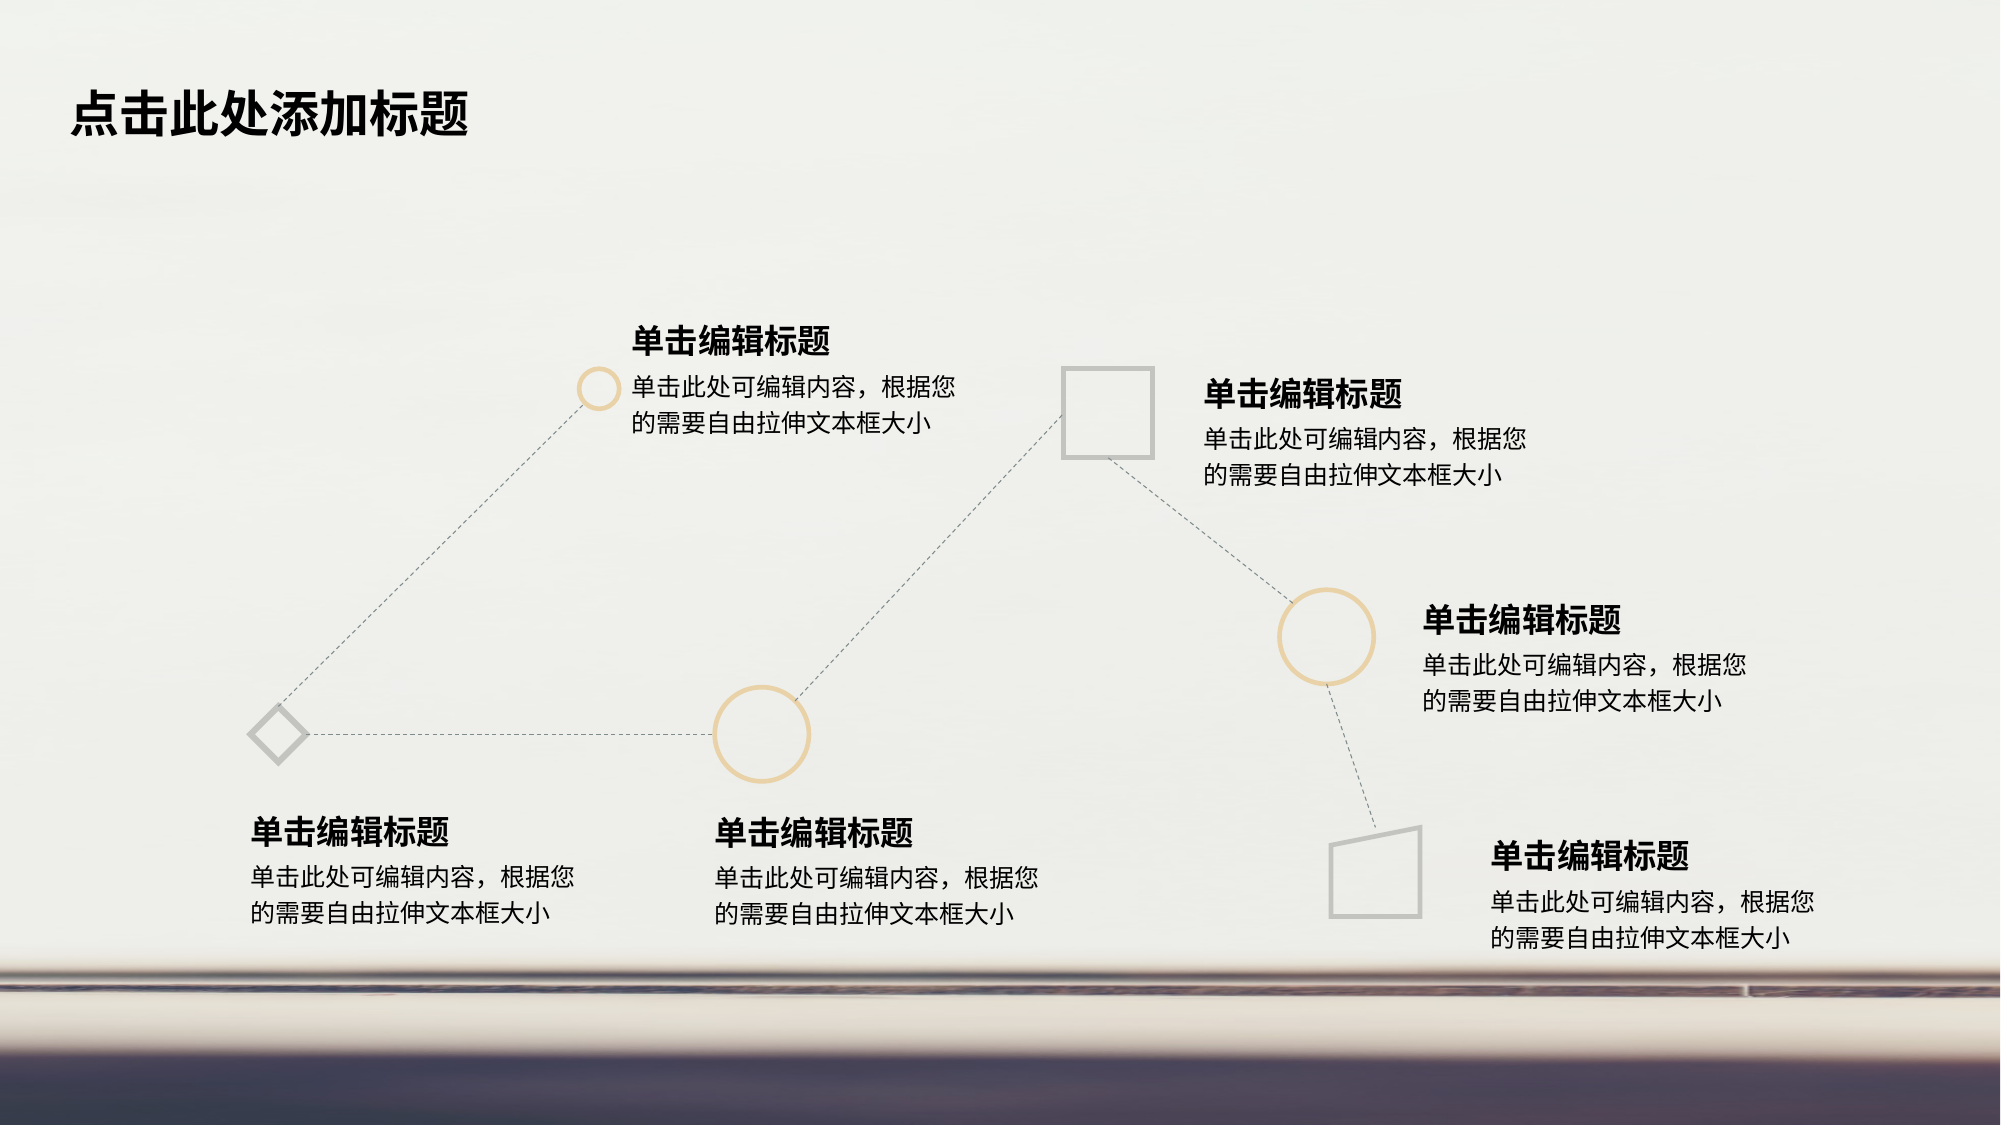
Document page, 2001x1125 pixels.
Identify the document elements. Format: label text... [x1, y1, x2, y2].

text_box [1063, 368, 1154, 459]
text_box [249, 706, 308, 764]
text_box 单击编辑标题 [1490, 827, 1704, 876]
text_box 单击编辑标题 [631, 312, 845, 361]
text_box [795, 413, 1064, 701]
text_box [713, 686, 810, 783]
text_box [1326, 683, 1376, 837]
text_box 单击此处可编辑内容，根据您的需要自由拉伸文本框大小 [1490, 880, 1839, 953]
picture [0, 0, 2001, 1125]
text_box 单击编辑标题 [1422, 590, 1635, 639]
text_box 单击编辑标题 [1203, 364, 1416, 413]
text_box 点击此处添加标题 [55, 75, 507, 151]
text_box 单击此处可编辑内容，根据您的需要自由拉伸文本框大小 [714, 856, 1063, 929]
text_box [1329, 826, 1422, 918]
text_box 单击编辑标题 [714, 804, 928, 853]
text_box 单击此处可编辑内容，根据您的需要自由拉伸文本框大小 [631, 365, 975, 438]
text_box 单击此处可编辑内容，根据您的需要自由拉伸文本框大小 [250, 855, 599, 928]
text_box [1278, 588, 1375, 685]
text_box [1108, 457, 1294, 604]
text_box 单击此处可编辑内容，根据您的需要自由拉伸文本框大小 [1422, 643, 1771, 716]
text_box 单击此处可编辑内容，根据您的需要自由拉伸文本框大小 [1203, 417, 1552, 490]
text_box [578, 367, 621, 410]
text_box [278, 402, 585, 707]
text_box 单击编辑标题 [250, 803, 463, 852]
